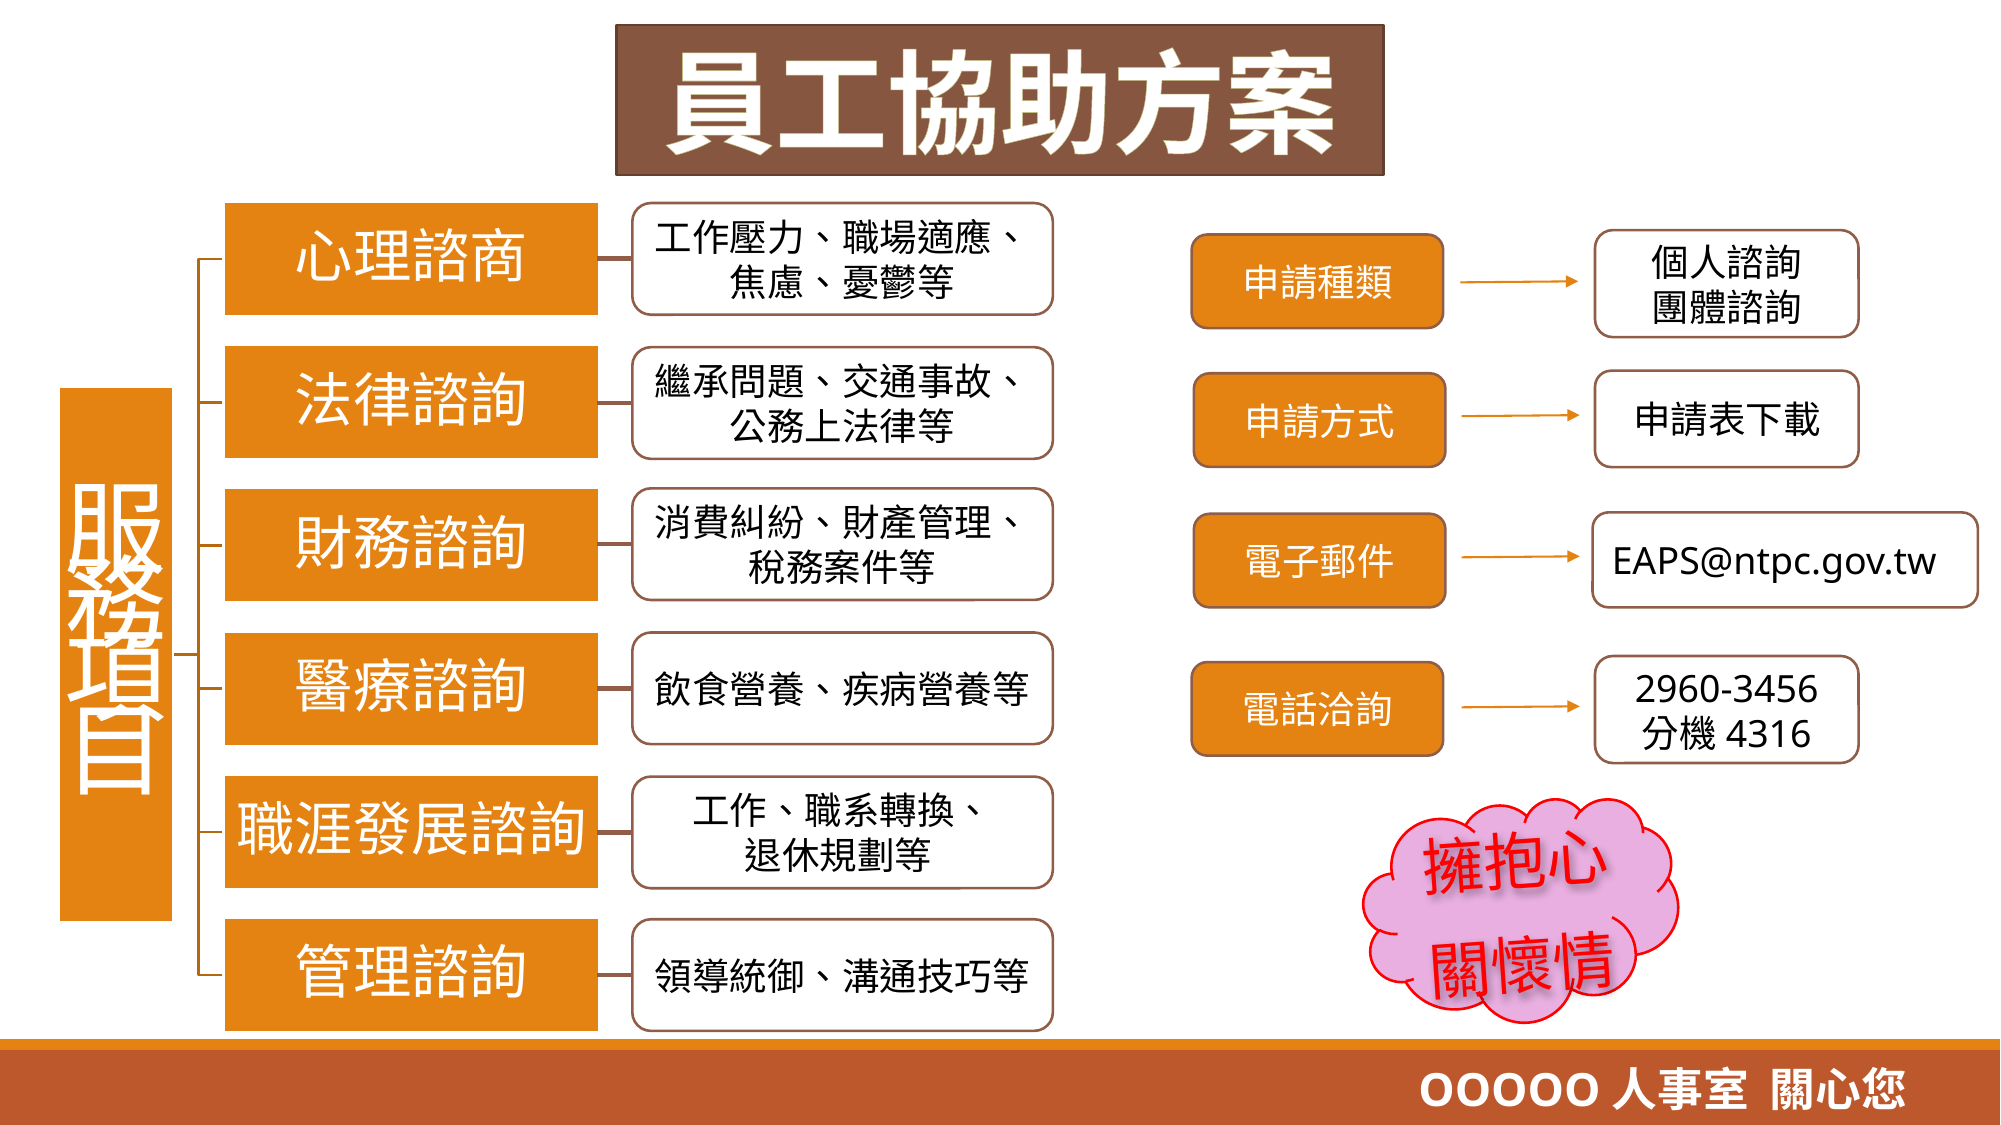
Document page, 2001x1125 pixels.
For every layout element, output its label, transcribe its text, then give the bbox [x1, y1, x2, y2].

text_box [596, 202, 1054, 316]
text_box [596, 918, 1054, 1032]
text_box OOOOO人事室 關心您 [1344, 1053, 1982, 1124]
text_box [596, 346, 1054, 460]
text_box EAPS@ntpc.gov.tw [1591, 511, 1980, 609]
text_box 2960-3456 分機4316 [1593, 654, 1860, 765]
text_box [596, 631, 1054, 745]
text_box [596, 487, 1054, 601]
text_box 申請種類 [1190, 233, 1445, 330]
text_box 個人諮詢 團體諮詢 [1593, 228, 1860, 339]
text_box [0, 201, 887, 1034]
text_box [1362, 798, 1679, 1023]
text_box 電子郵件 [1192, 512, 1447, 609]
text_box 申請表下載 [1593, 369, 1860, 469]
text_box 申請方式 [1192, 371, 1447, 469]
text_box 電話洽詢 [1190, 660, 1445, 757]
text_box 員工協助方案 [615, 24, 1385, 176]
text_box [1853, 234, 1863, 335]
text_box [894, 234, 1600, 335]
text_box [596, 776, 1054, 889]
